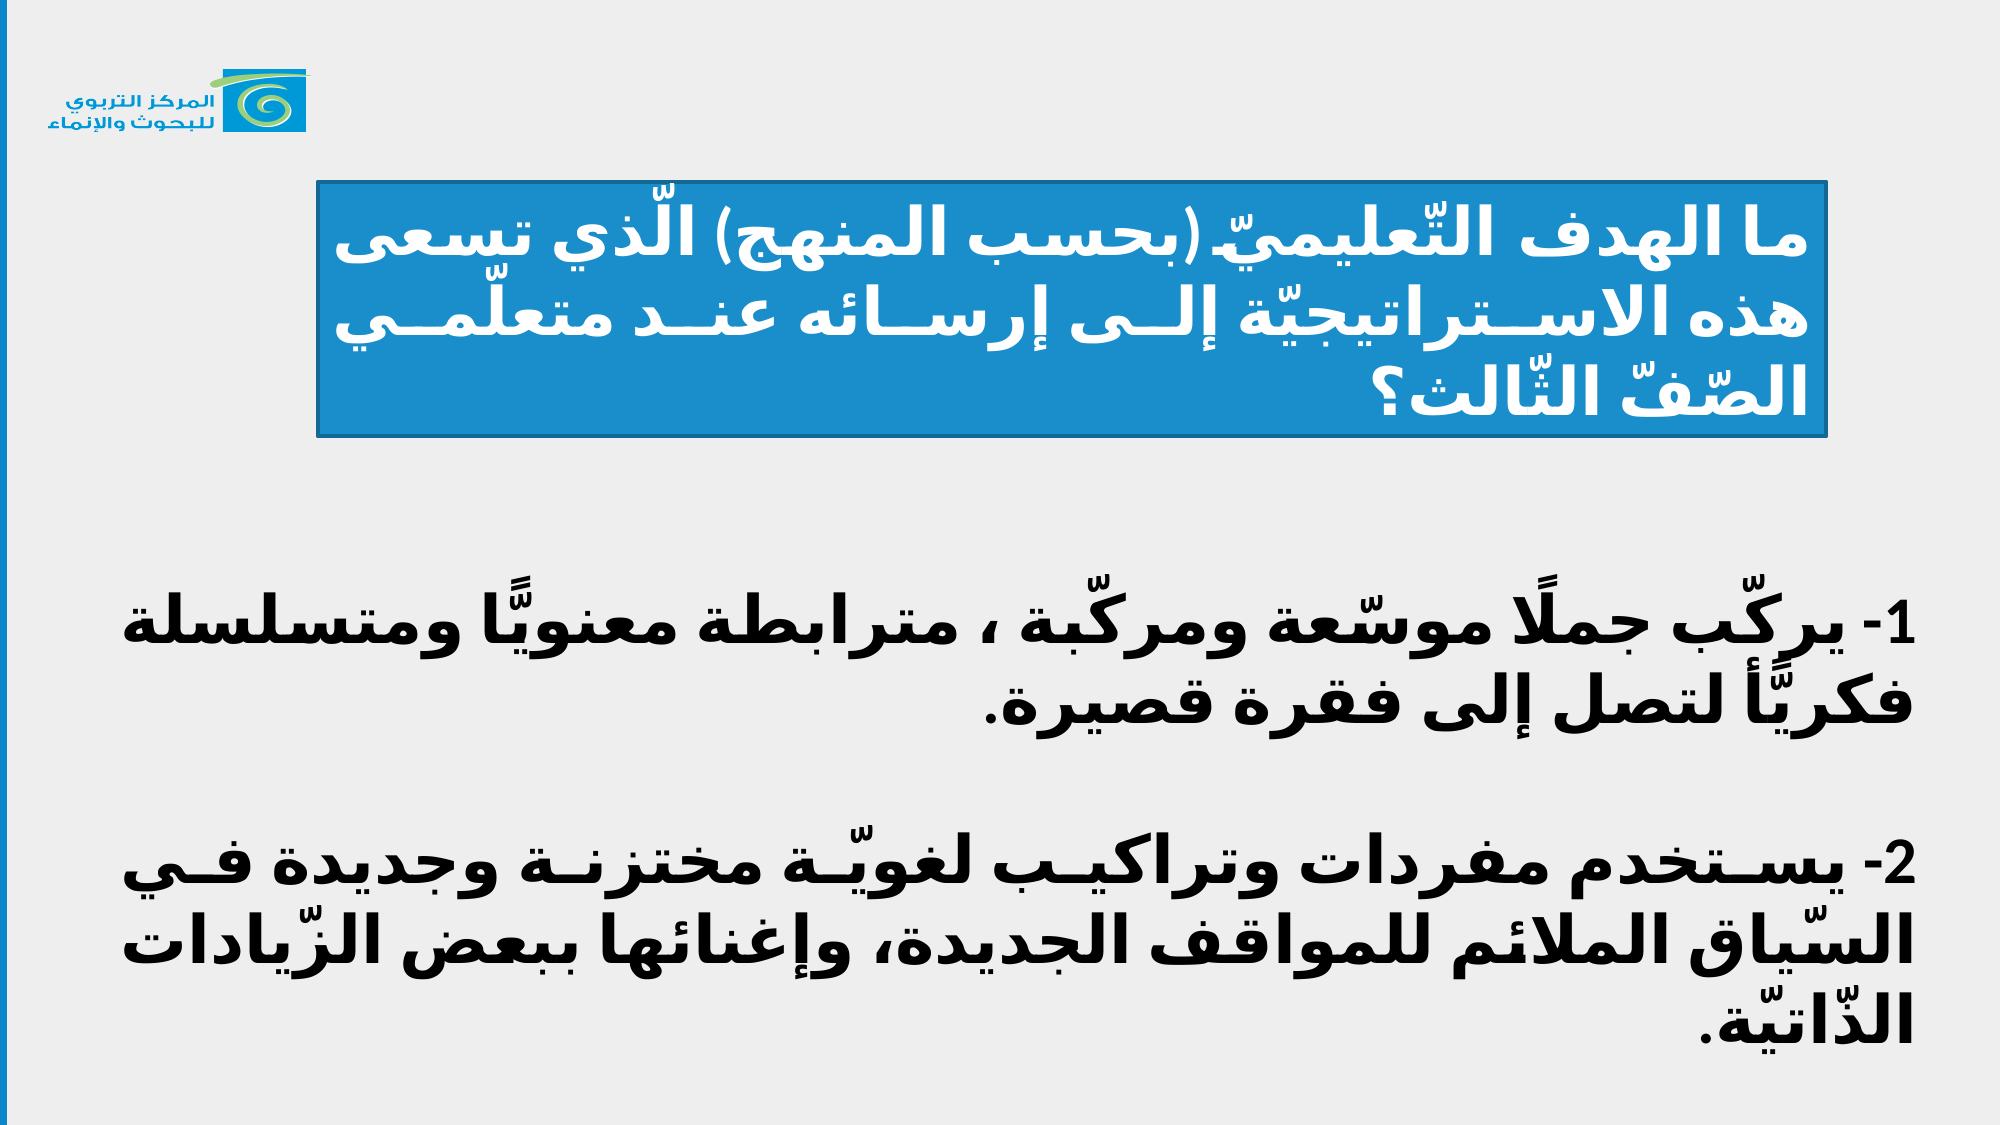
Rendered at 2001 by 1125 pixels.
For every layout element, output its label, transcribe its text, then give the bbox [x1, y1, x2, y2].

text_box ما الهدف التّعليميّ (بحسب المنهج) الّذي تسعى هذه الاستراتيجيّة إلى إرسائه عند متعلّمي الصّفّ الثّالث؟ [316, 180, 1828, 438]
picture [48, 69, 311, 132]
picture [238, 84, 291, 126]
picture [0, 0, 7, 1125]
text_box 1- يركّب جملًا موسّعة ومركّبة ، مترابطة معنويًّا ومتسلسلة فكريًّأ لتصل إلى فقرة قصيرة. 2- يستخدم مفردات وتراكيب لغويّة مختزنة وجديدة في السّياق الملائم للمواقف الجديدة، وإغنائها ببعض الزّيادات الذّاتيّة. [105, 569, 1933, 1065]
